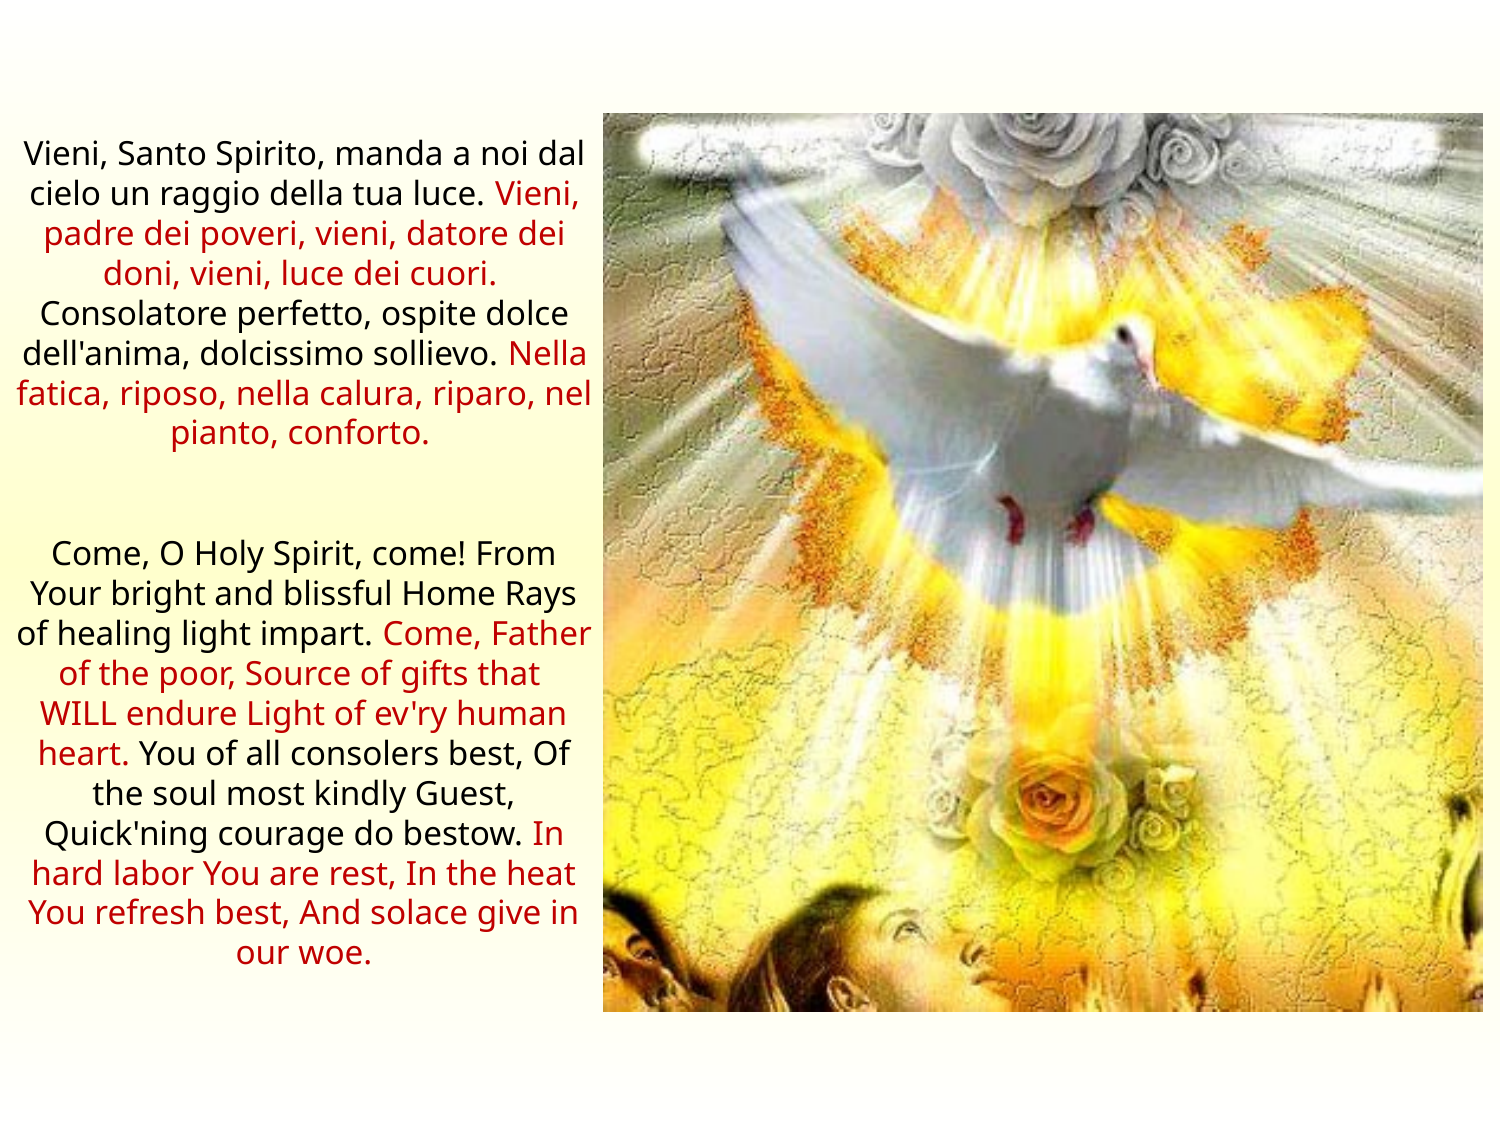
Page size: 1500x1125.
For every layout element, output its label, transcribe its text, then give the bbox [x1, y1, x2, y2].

text_box Vieni, Santo Spirito, manda a noi dal cielo un raggio della tua luce. Vieni, padre dei poveri, vieni, datore dei doni, vieni, luce dei cuori. Consolatore perfetto, ospite dolce dell'anima, dolcissimo sollievo. Nella fatica, riposo, nella calura, riparo, nel pianto, conforto. [0, 124, 603, 460]
picture [603, 113, 1483, 1012]
text_box Come, O Holy Spirit, come! From Your bright and blissful Home Rays of healing light impart. Come, Father of the poor, Source of gifts that WILL endure Light of ev'ry human heart. You of all consolers best, Of the soul most kindly Guest, Quick'ning courage do bestow. In hard labor You are rest, In the heat You refresh best, And solace give in our woe. [0, 524, 603, 979]
